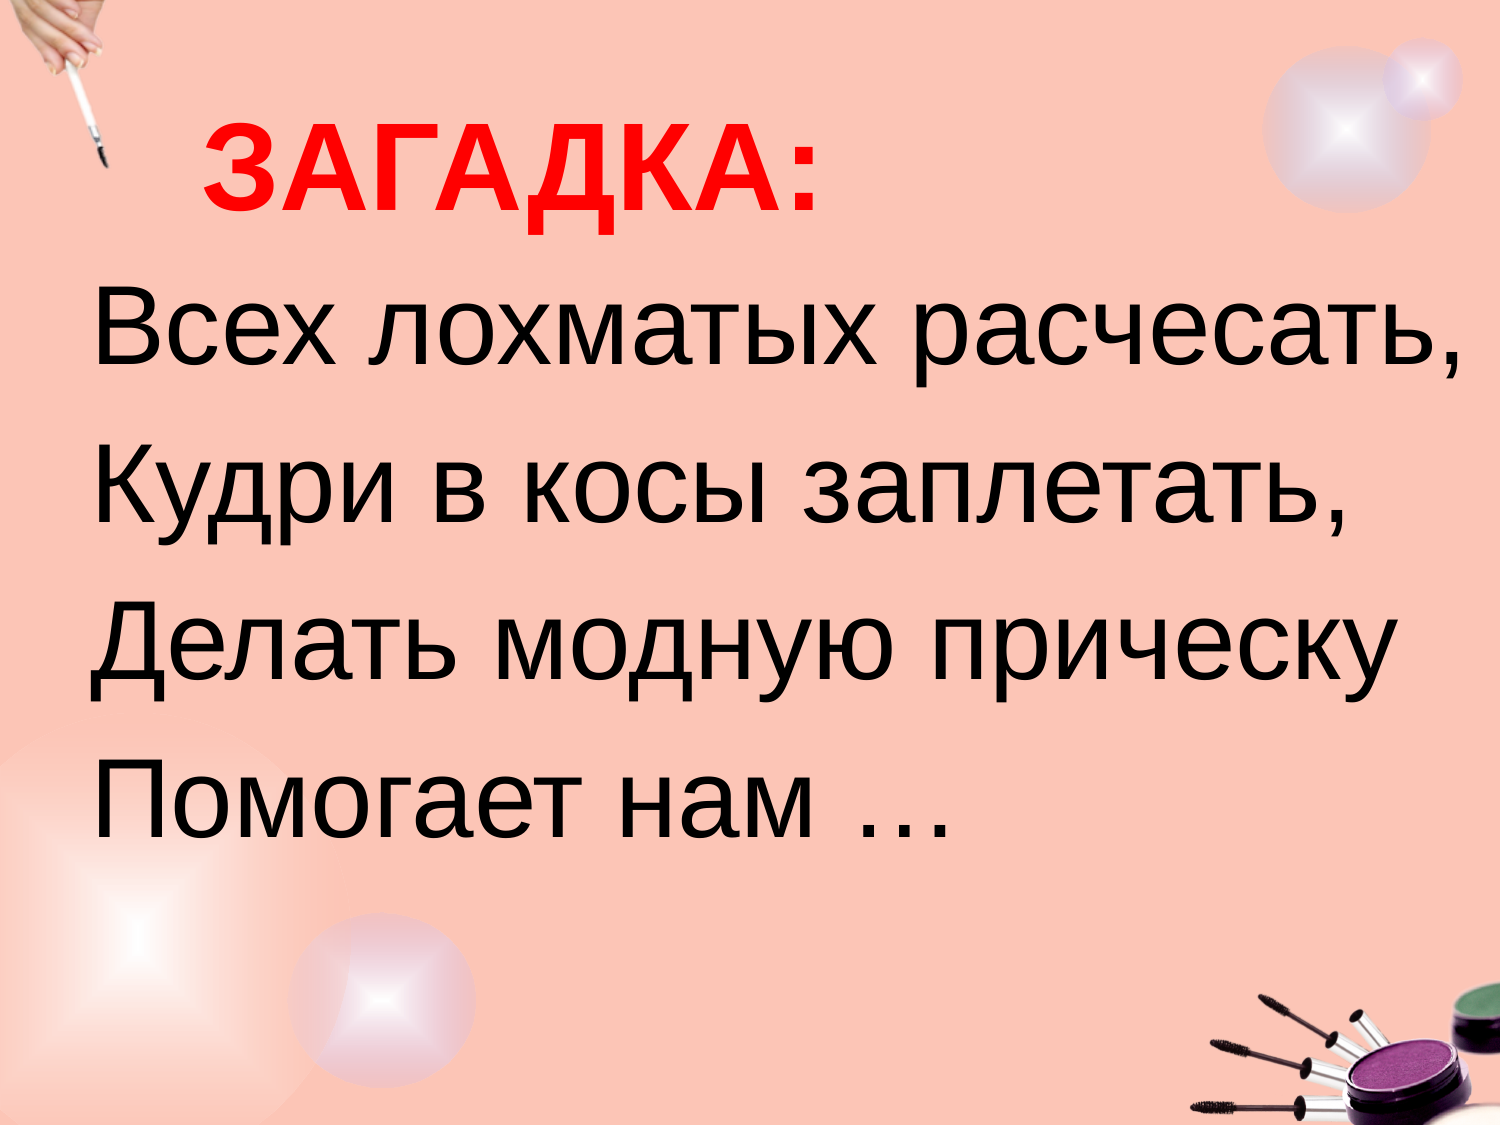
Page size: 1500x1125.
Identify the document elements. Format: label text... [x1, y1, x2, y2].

picture [1187, 1100, 1500, 1125]
text_box ЗАГАДКА: [186, 78, 840, 243]
list Всех лохматых расчесать, Кудри в косы заплетать, Делать модную прическу Помогает нам … [75, 244, 1500, 1100]
picture [0, 0, 150, 175]
